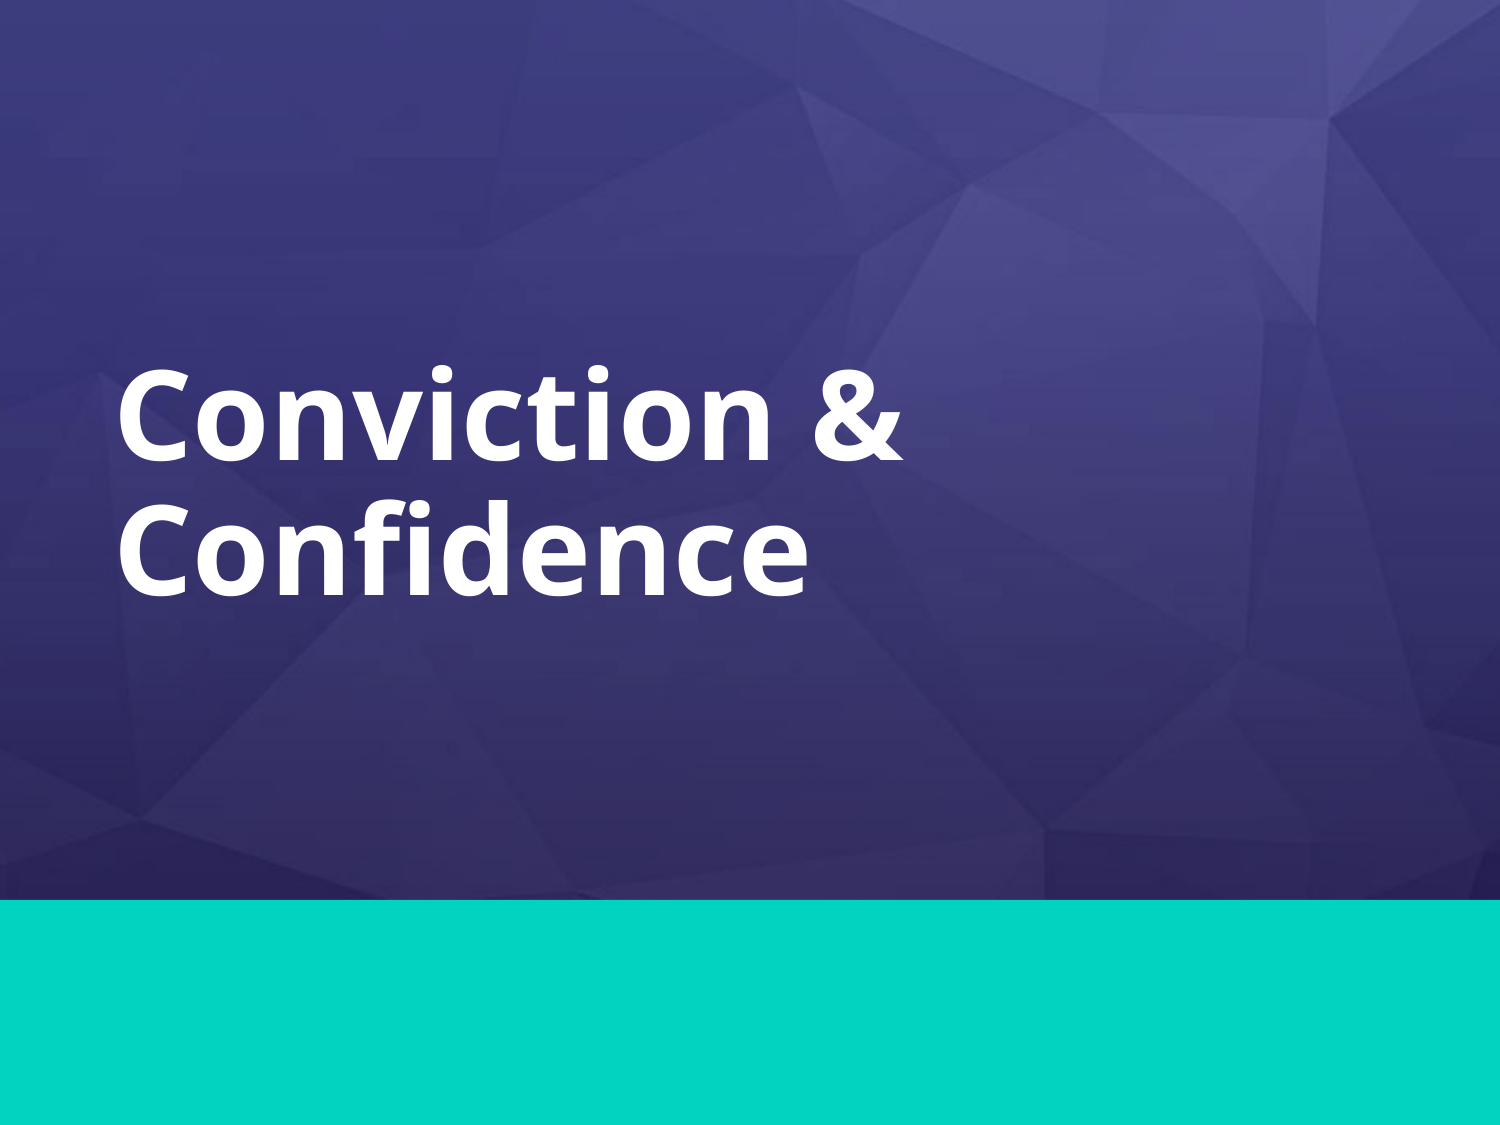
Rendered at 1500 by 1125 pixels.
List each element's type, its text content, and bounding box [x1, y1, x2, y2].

picture [0, 0, 1500, 899]
list Conviction & Confidence [98, 345, 1184, 619]
